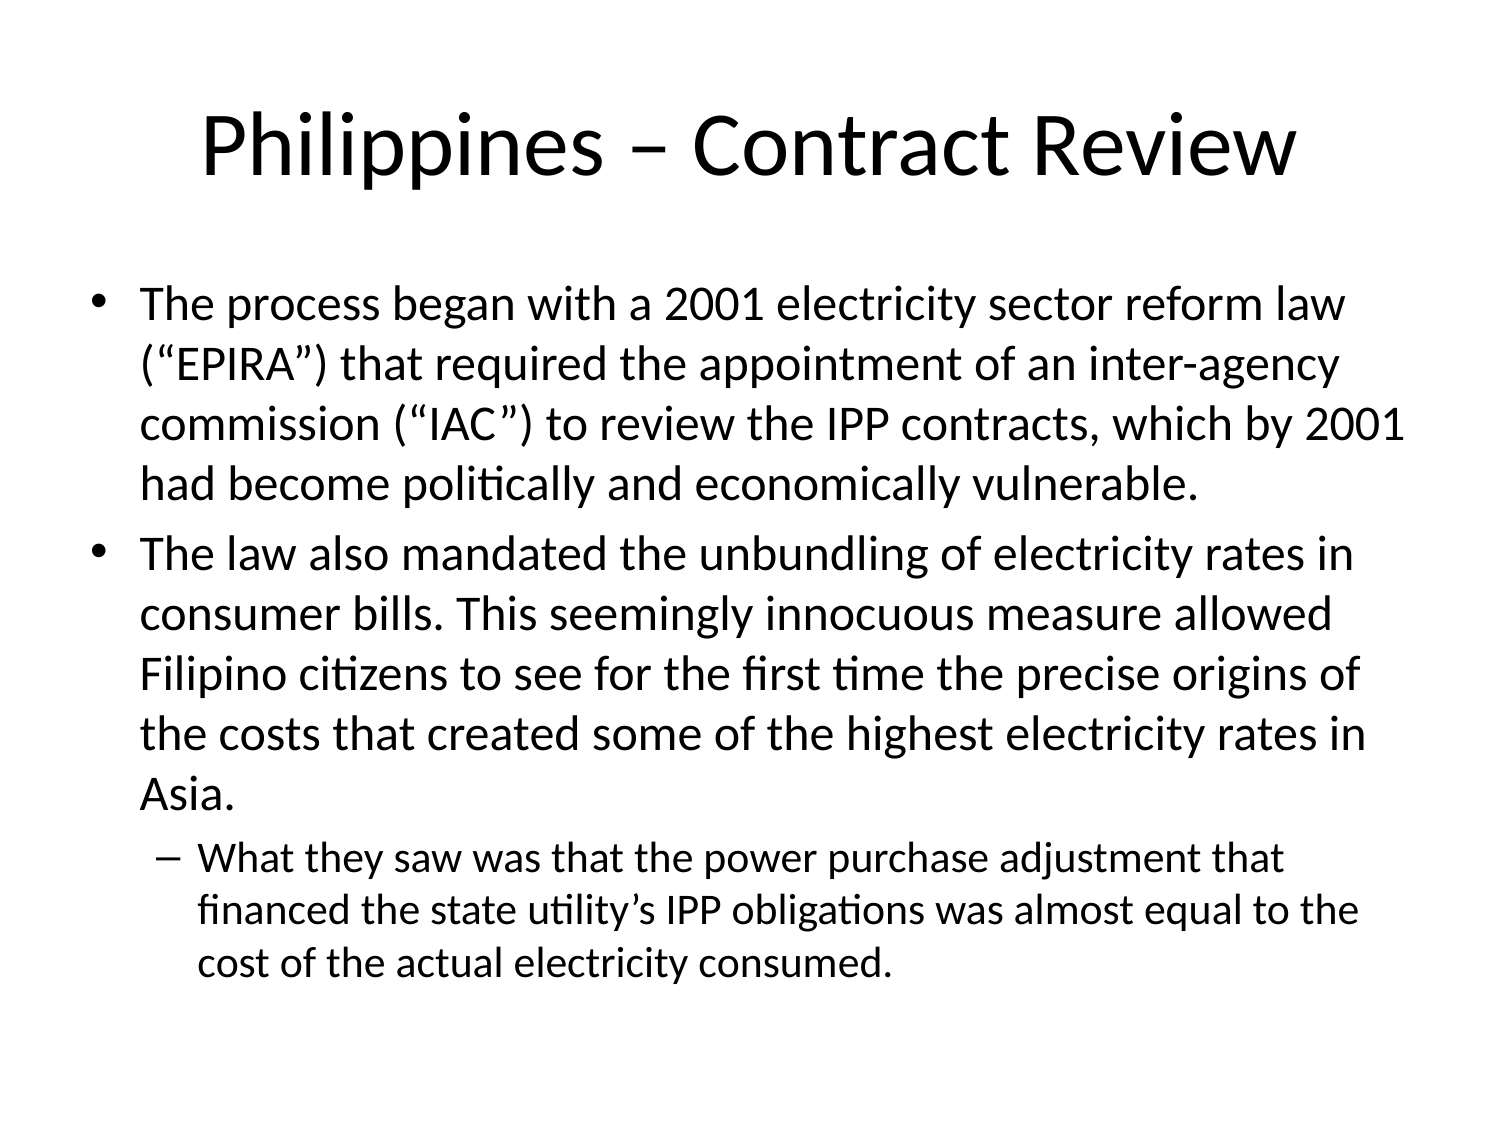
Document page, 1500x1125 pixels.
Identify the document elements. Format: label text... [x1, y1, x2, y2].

title Philippines – Contract Review [75, 45, 1425, 233]
list The process began with a 2001 electricity sector reform law (“EPIRA”) that required the appointment of an inter-agency commission (“IAC”) to review the IPP contracts, which by 2001 had become politically and economically vulnerable. The law also mandated the unbundling of electricity rates in consumer bills. This seemingly innocuous measure allowed Filipino citizens to see for the first time the precise origins of the costs that created some of the highest electricity rates in Asia. What they saw was that the power purchase adjustment that financed the state utility’s IPP obligations was almost equal to the cost of the actual electricity consumed. [75, 262, 1425, 1005]
